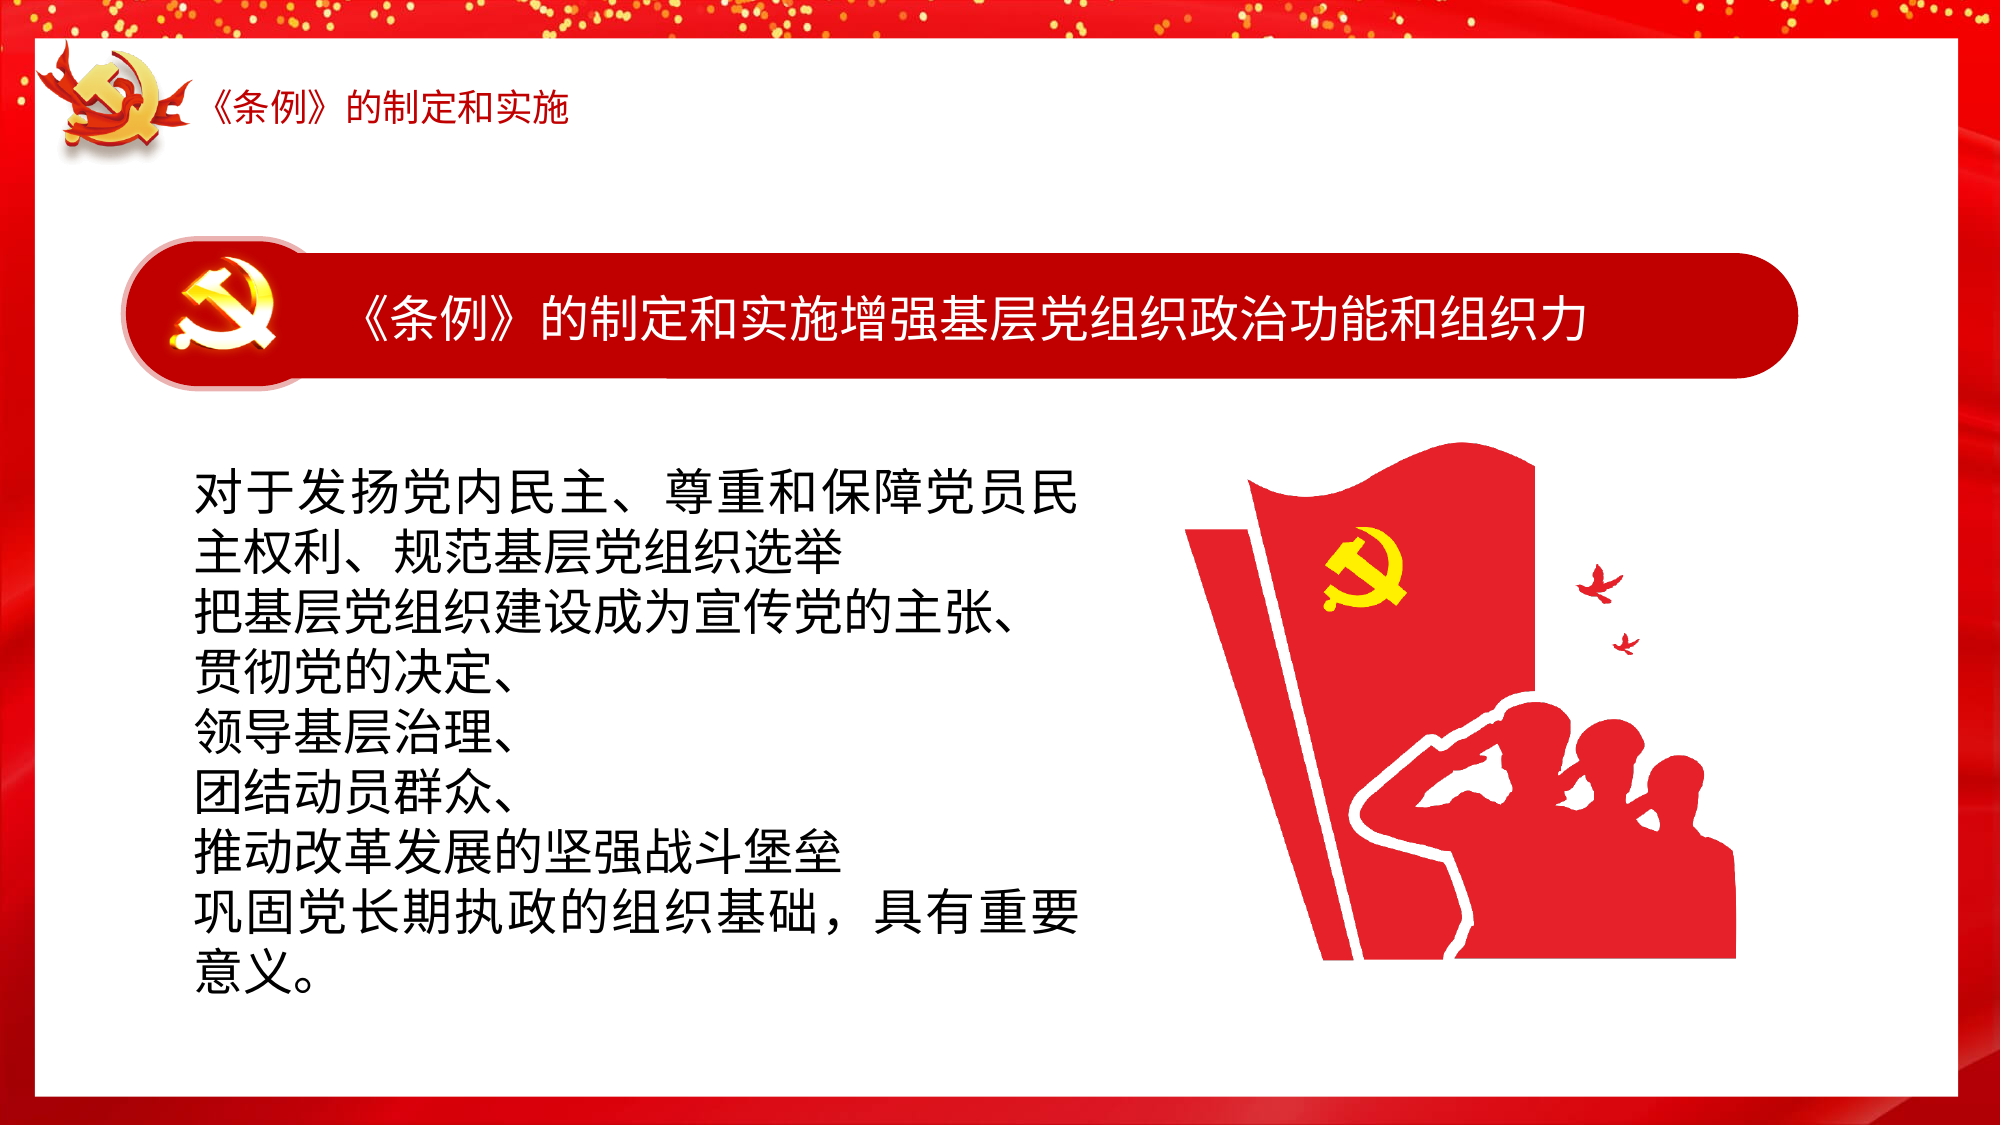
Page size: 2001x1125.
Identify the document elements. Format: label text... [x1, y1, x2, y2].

text_box 对于发扬党内民主、尊重和保障党员民主权利、规范基层党组织选举 把基层党组织建设成为宣传党的主张、 贯彻党的决定、 领导基层治理、 团结动员群众、 推动改革发展的坚强战斗堡垒 巩固党长期执政的组织基础，具有重要意义。 [178, 453, 1095, 1008]
text_box [34, 37, 1959, 1098]
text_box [125, 241, 1799, 424]
text_box 《条例》的制定和实施 [193, 77, 586, 137]
picture [0, 0, 2000, 1125]
